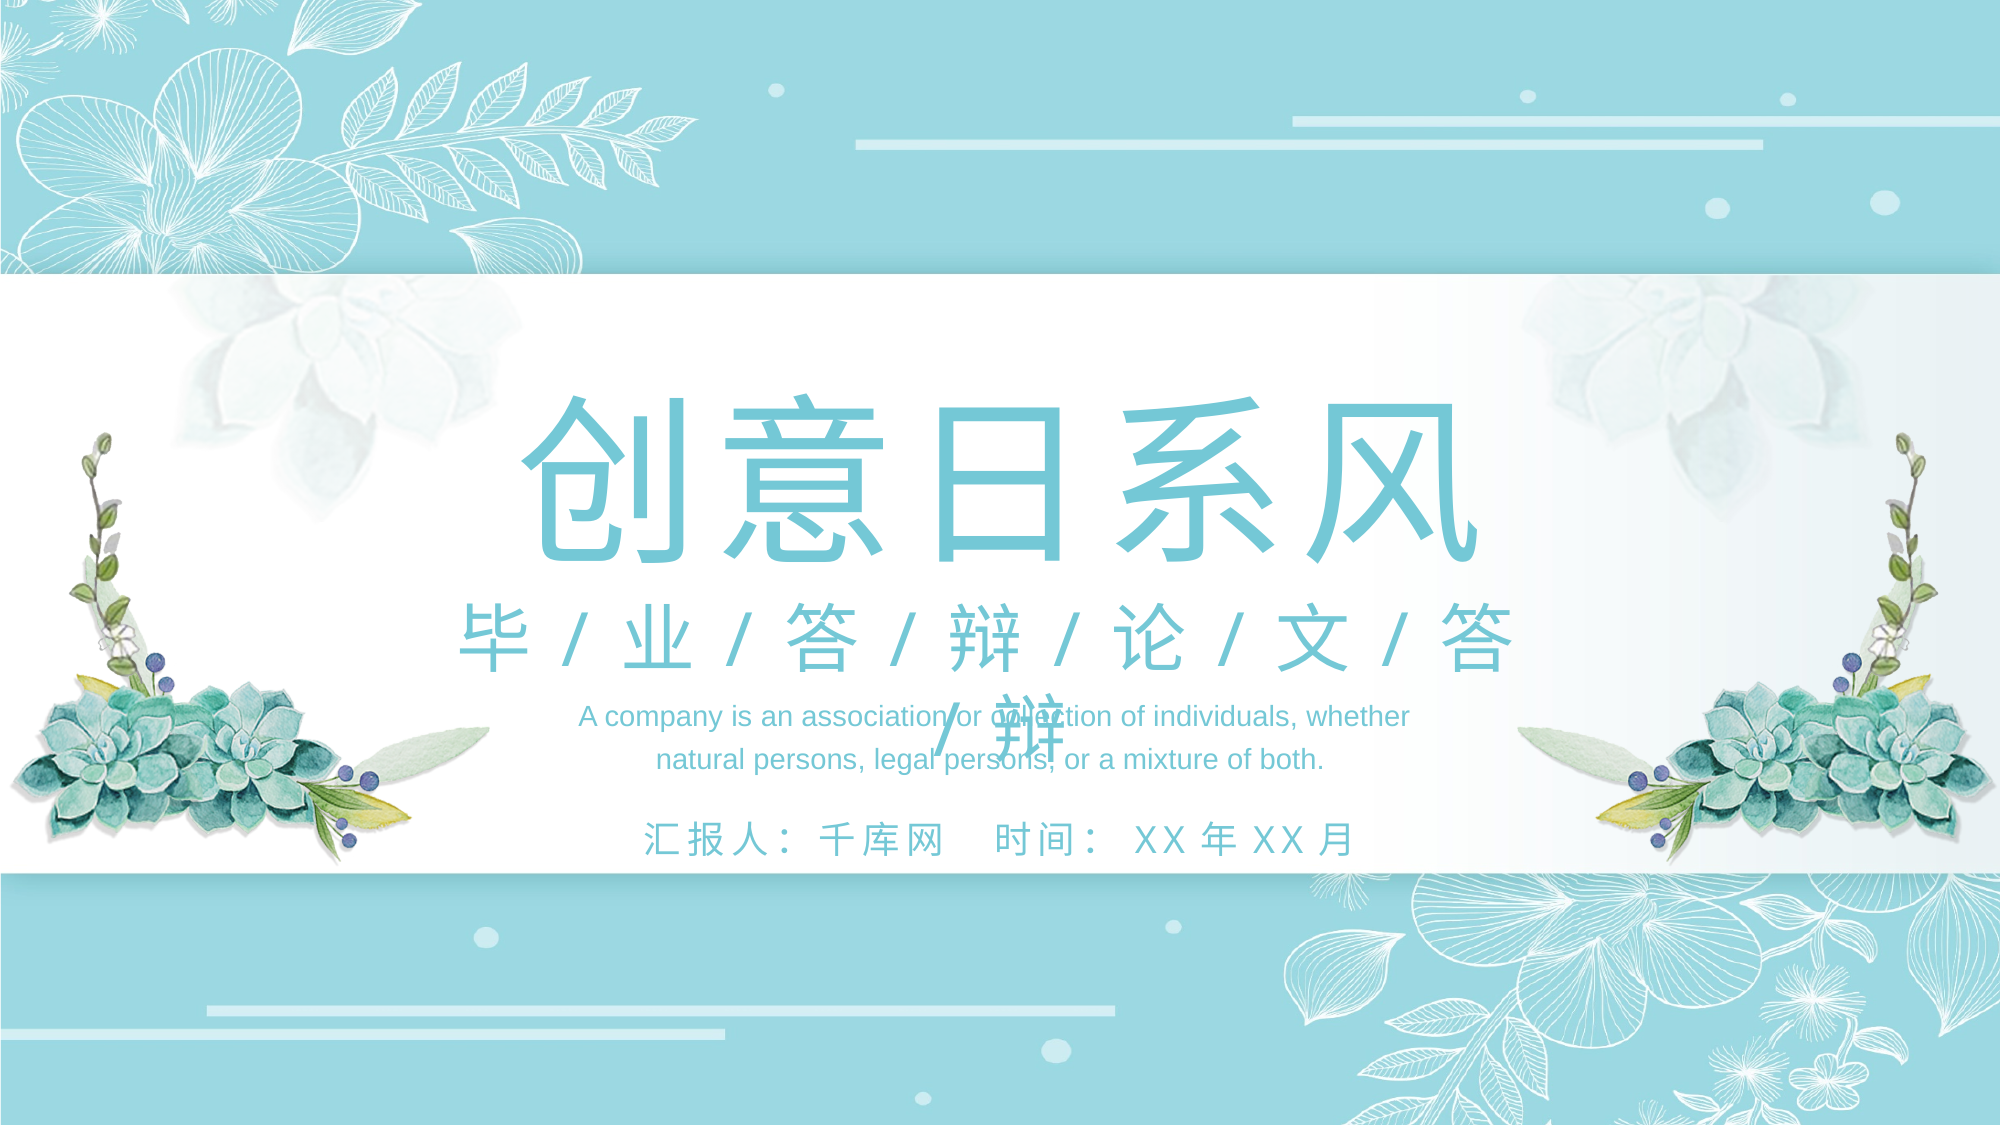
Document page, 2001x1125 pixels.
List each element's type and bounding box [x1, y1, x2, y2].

text_box [8, 432, 490, 867]
text_box [1516, 432, 1998, 867]
picture [3, 0, 2000, 1125]
